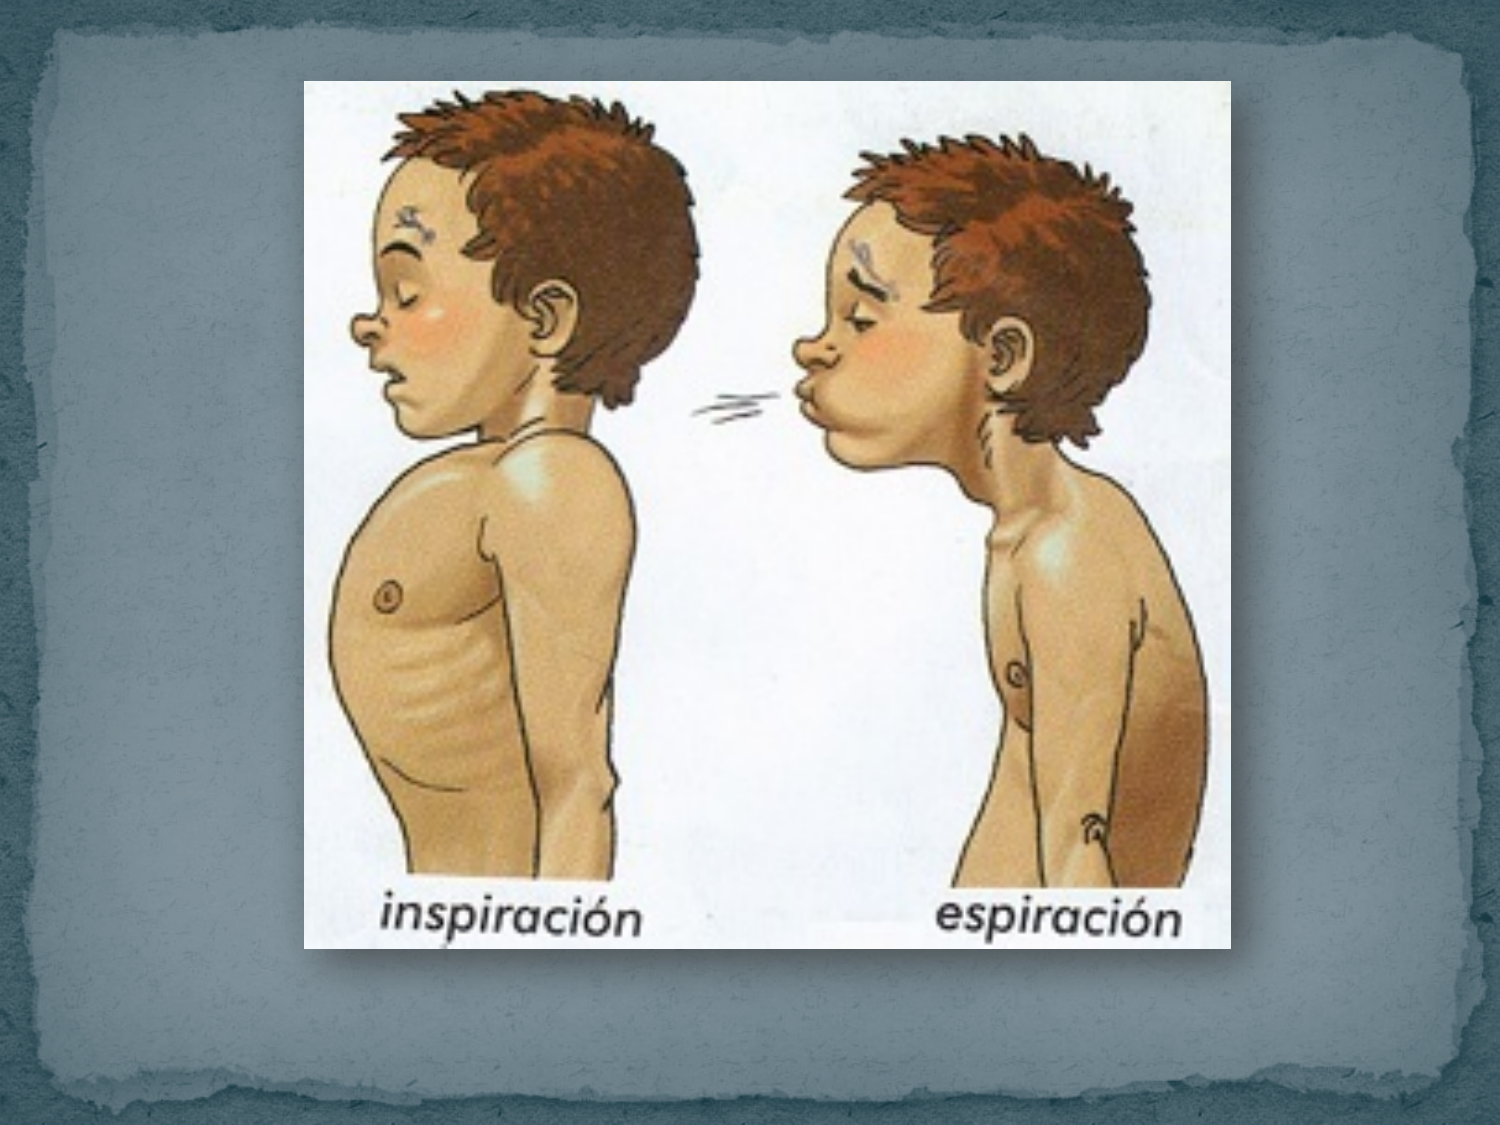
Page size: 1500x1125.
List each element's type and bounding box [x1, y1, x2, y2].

picture [304, 81, 1231, 949]
